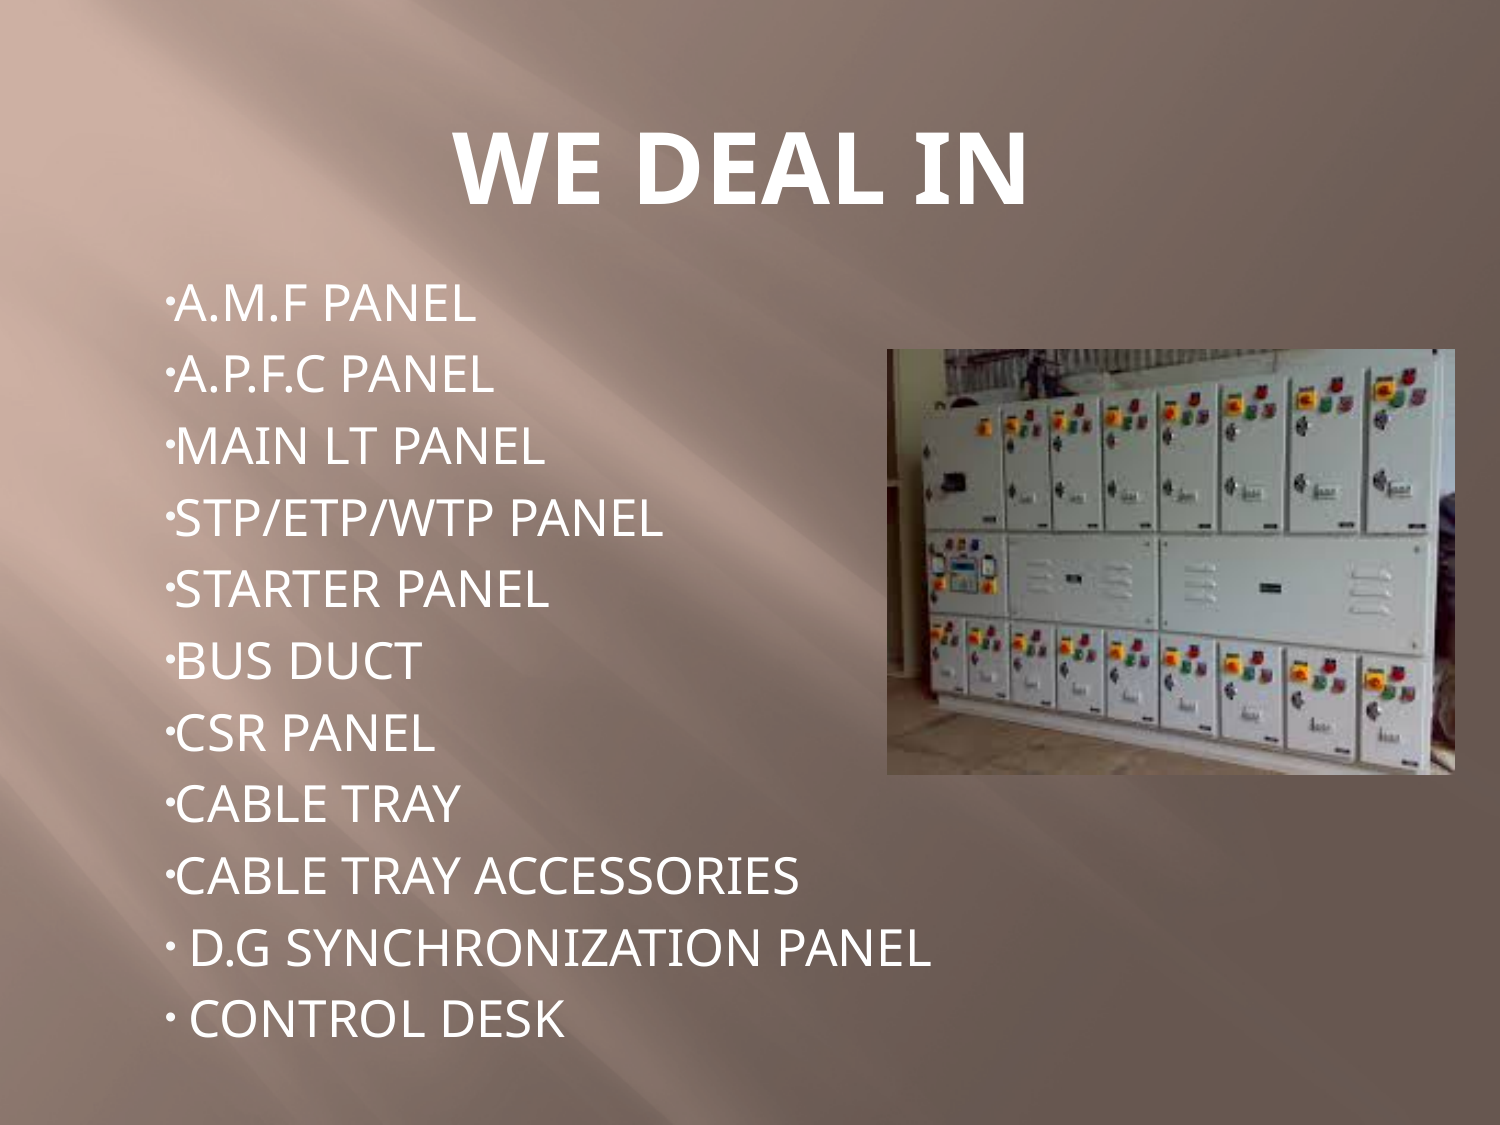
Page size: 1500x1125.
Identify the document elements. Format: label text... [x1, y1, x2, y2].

picture [887, 349, 1456, 776]
subtitle A.M.F PANEL A.P.F.C PANEL MAIN LT PANEL STP/ETP/WTP PANEL STARTER PANEL BUS DUCT CSR PANEL CABLE TRAY CABLE TRAY ACCESSORIES D.G SYNCHRONIZATION PANEL CONTROL DESK [150, 262, 1225, 1063]
title We deal in [75, 24, 1438, 225]
